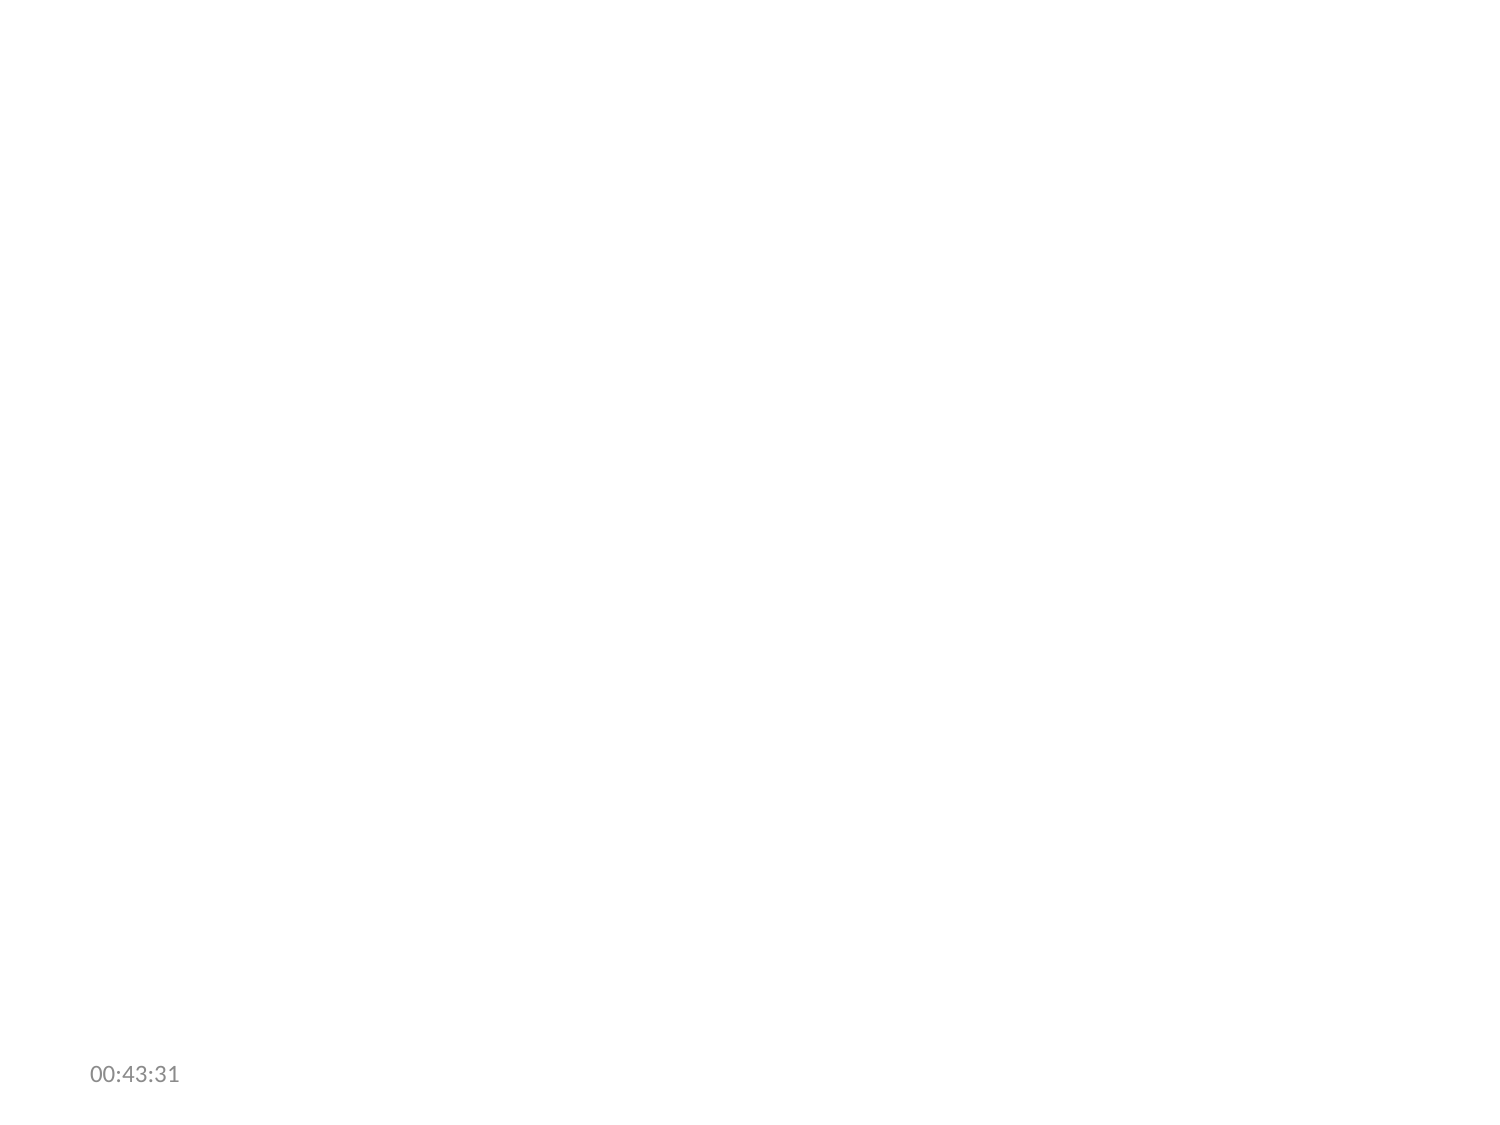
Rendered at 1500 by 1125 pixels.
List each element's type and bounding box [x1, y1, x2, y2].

slide_number [75, 1042, 425, 1103]
